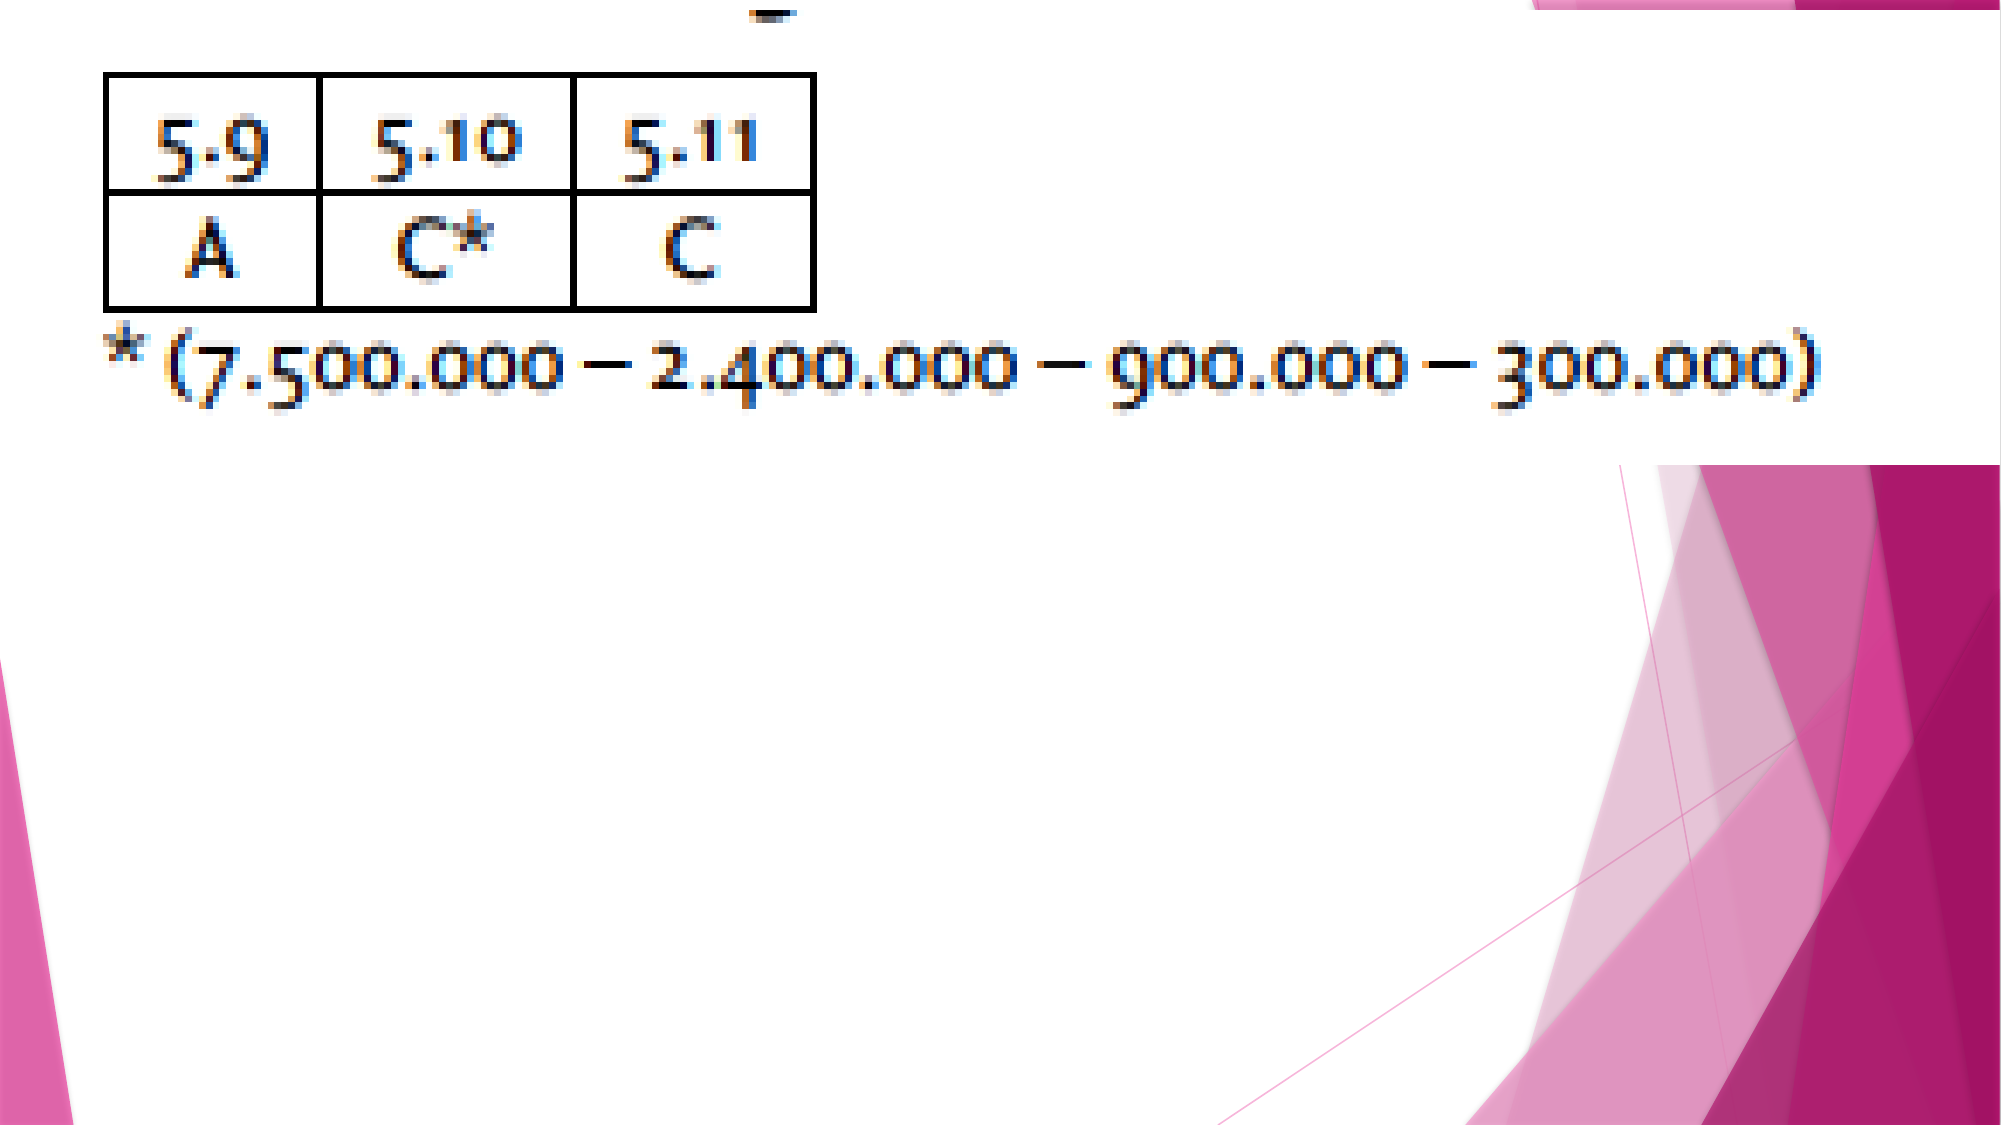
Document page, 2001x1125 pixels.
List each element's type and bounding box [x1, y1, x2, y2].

picture [0, 10, 2000, 465]
